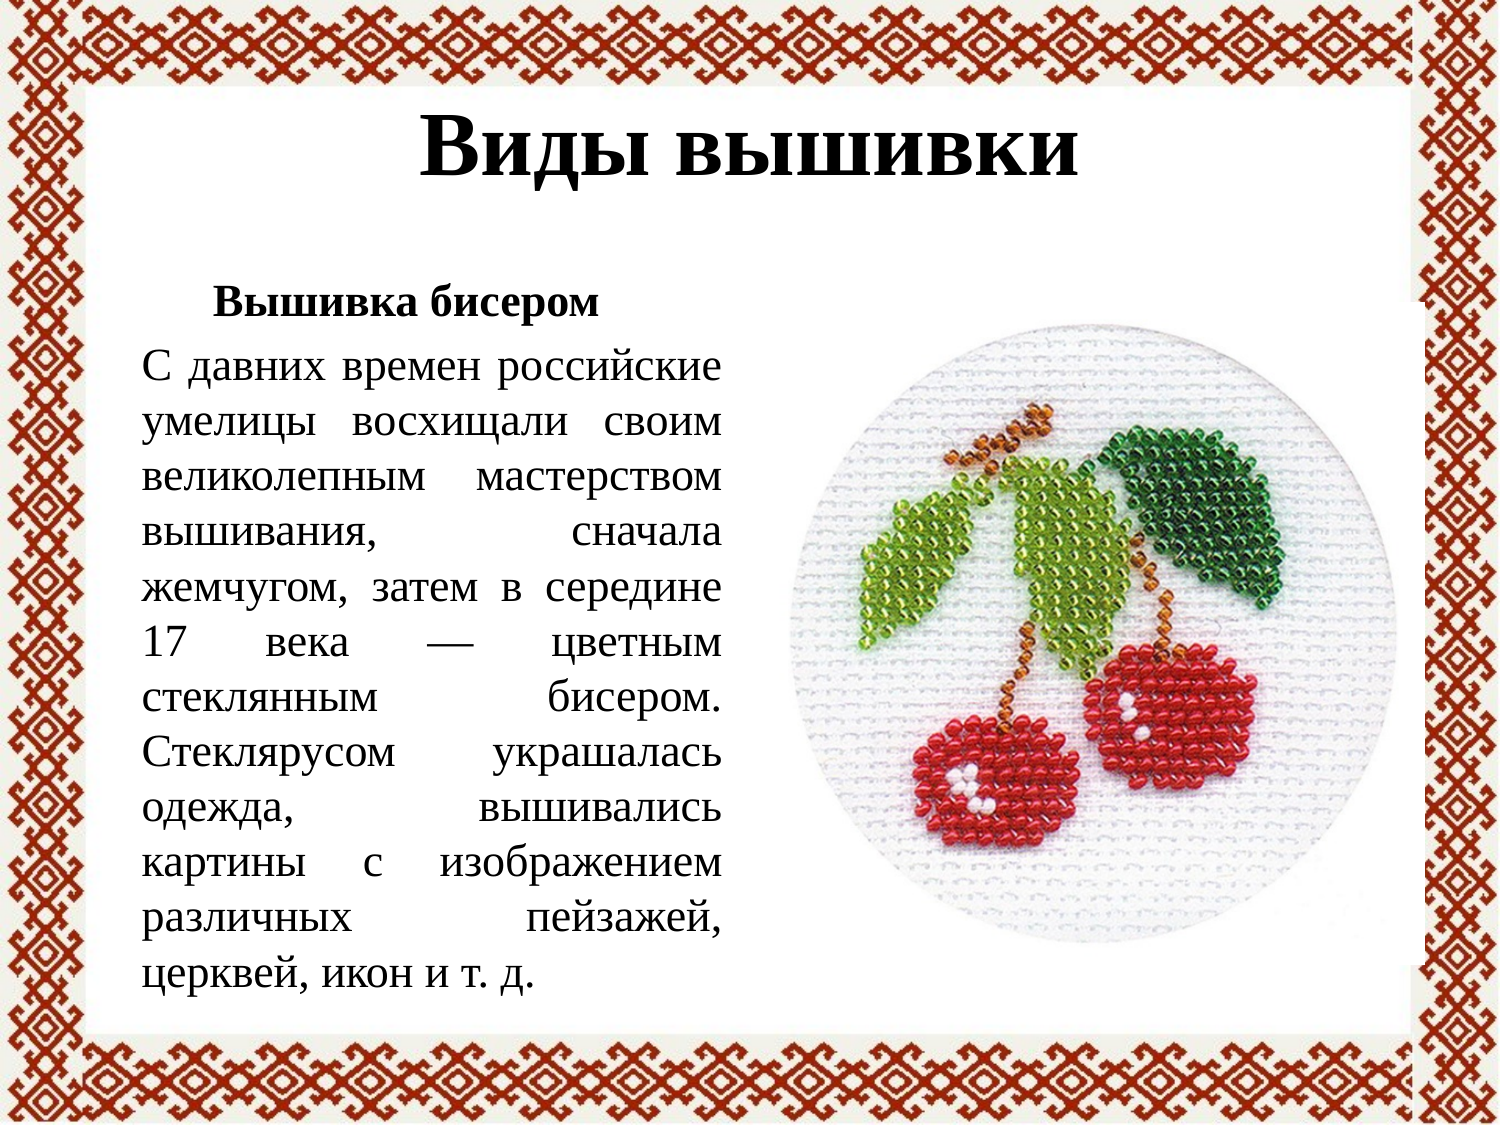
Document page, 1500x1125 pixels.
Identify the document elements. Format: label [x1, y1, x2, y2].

list [762, 302, 1426, 966]
picture [0, 0, 1500, 1125]
